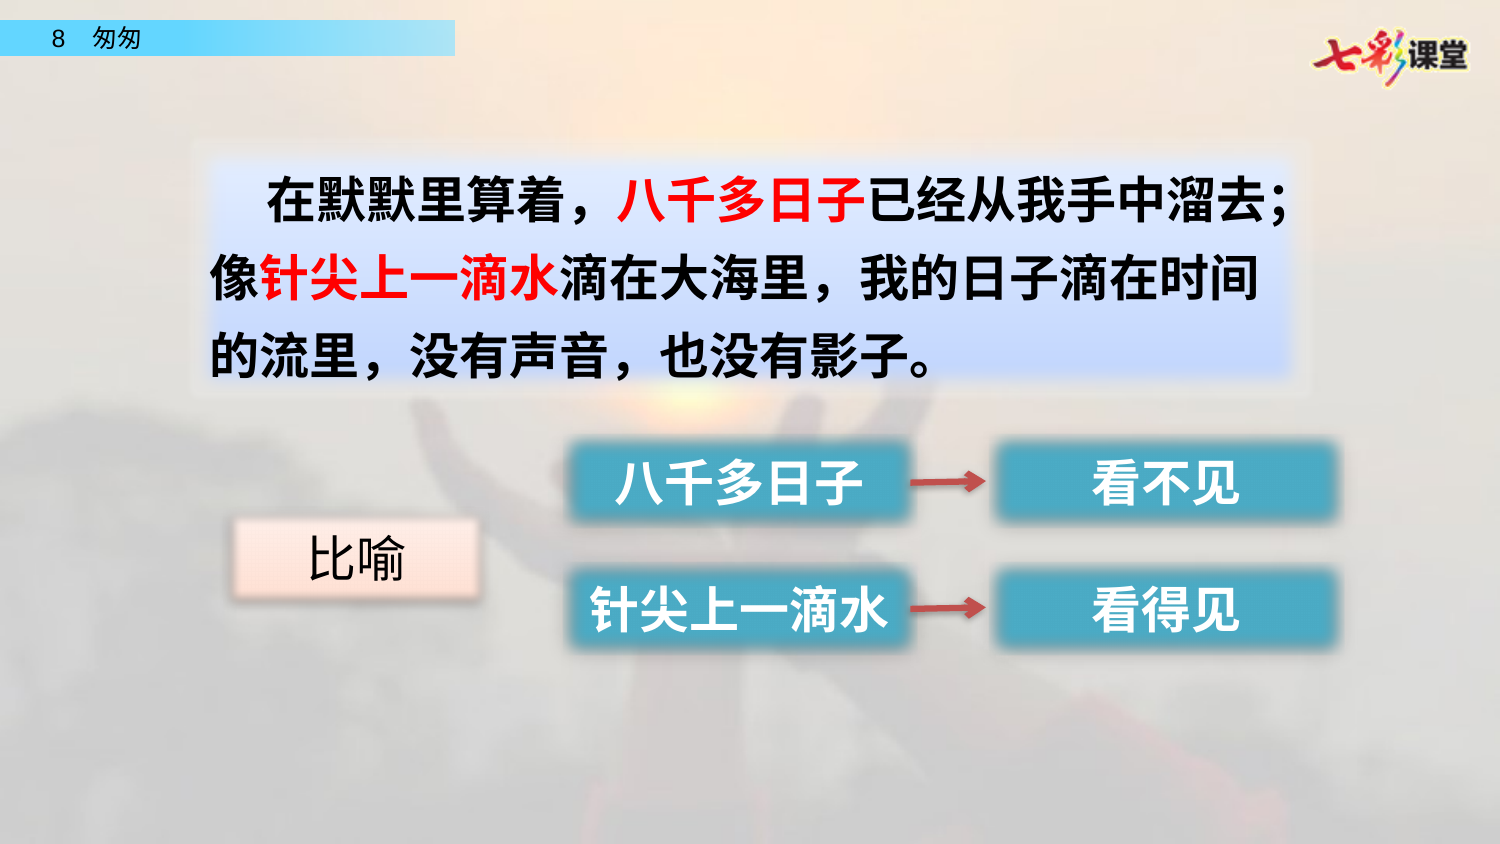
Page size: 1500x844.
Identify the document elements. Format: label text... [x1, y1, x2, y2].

text_box 看不见 [1010, 455, 1323, 507]
text_box [191, 139, 1311, 397]
text_box 比喻 [240, 524, 473, 591]
text_box 八千多日子 [583, 454, 898, 508]
text_box 在默默里算着，八千多日子已经从我手中溜去；像针尖上一滴水滴在大海里，我的日子滴在时间的流里，没有声音，也没有影子。 [219, 168, 1282, 369]
picture [0, 0, 1500, 844]
text_box 看得见 [1009, 581, 1325, 635]
text_box 针尖上一滴水 [583, 581, 898, 635]
